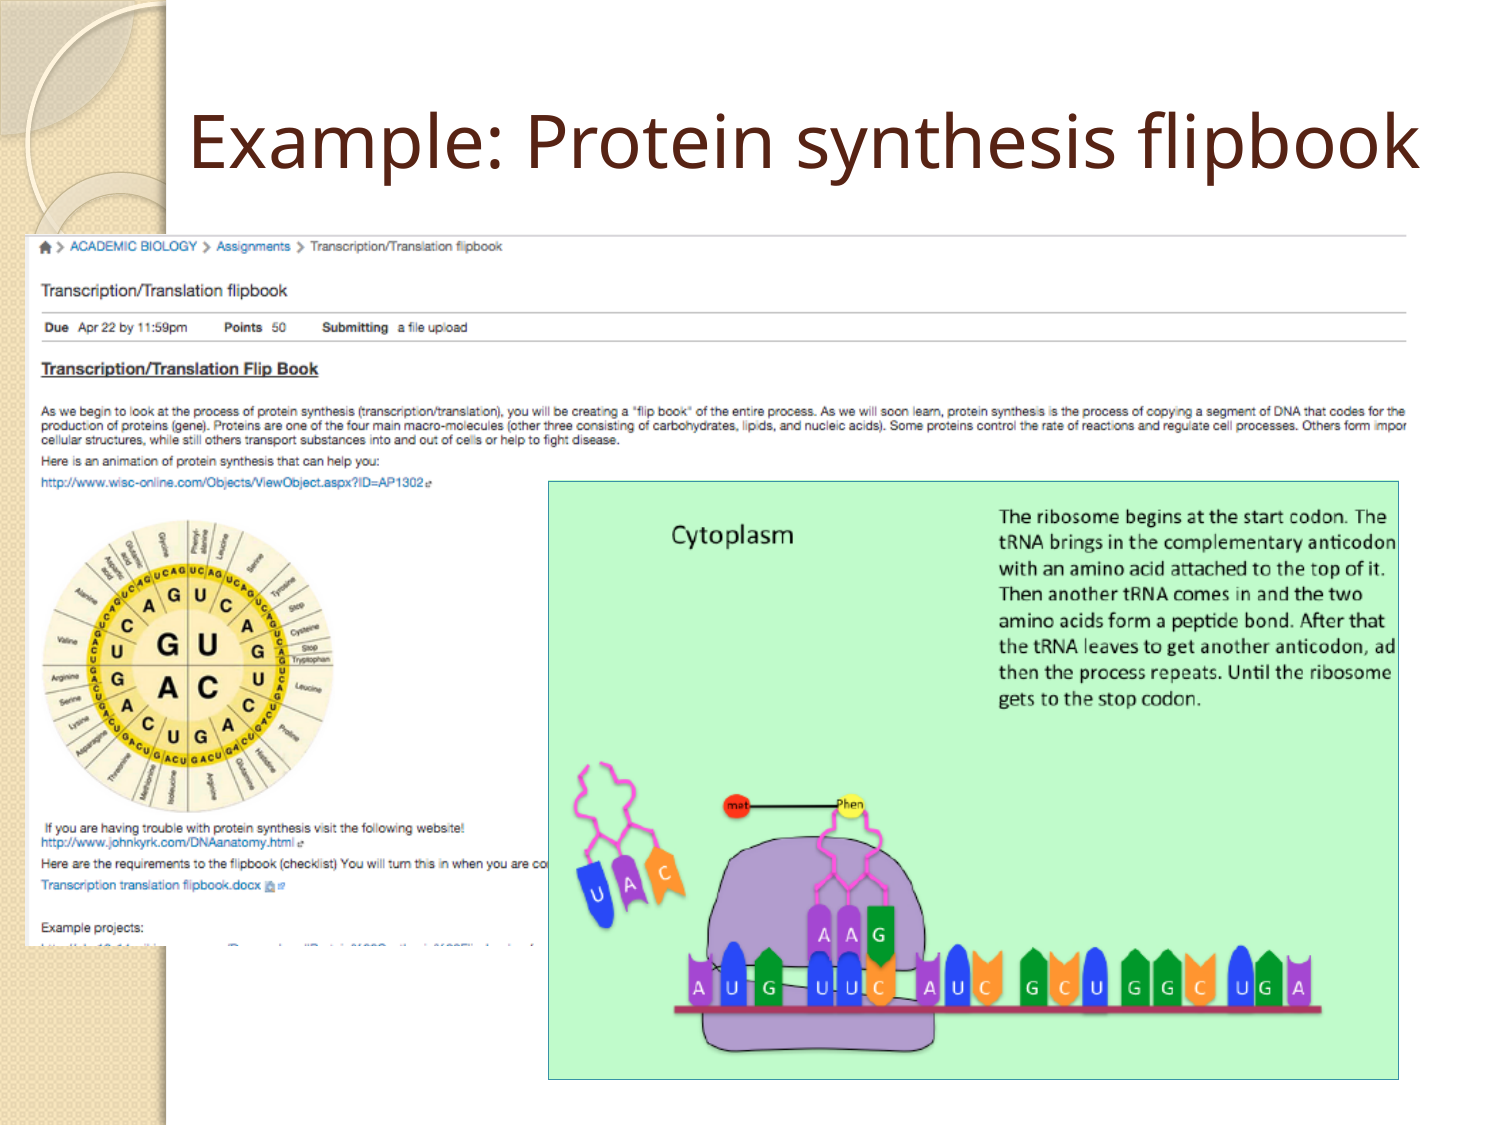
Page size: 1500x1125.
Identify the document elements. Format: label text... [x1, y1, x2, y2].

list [23, 157, 1407, 946]
title Example: Protein synthesis flipbook [172, 45, 1466, 233]
picture [548, 480, 1399, 1080]
